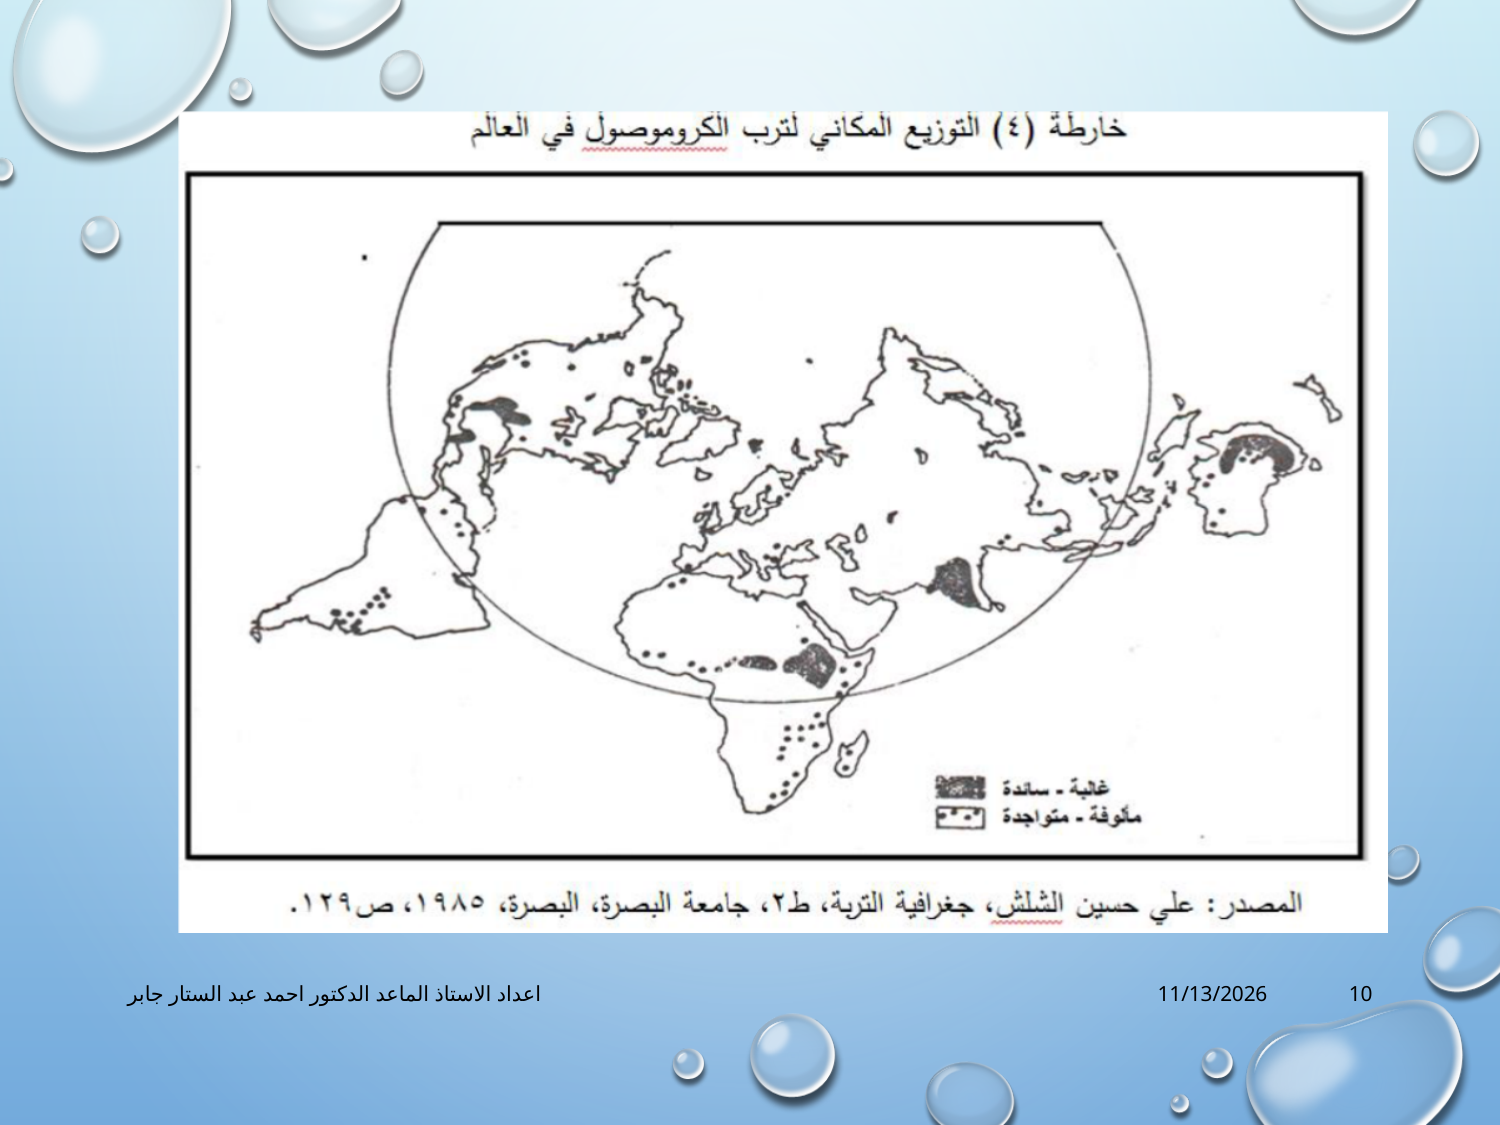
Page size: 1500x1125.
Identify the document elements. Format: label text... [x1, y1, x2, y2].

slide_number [944, 965, 1283, 1025]
picture [0, 0, 1500, 1125]
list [178, 111, 1388, 933]
footer اعداد الاستاذ الماعد الدكتور احمد عبد الستار جابر [112, 965, 934, 1025]
slide_number 10 [1293, 965, 1388, 1025]
